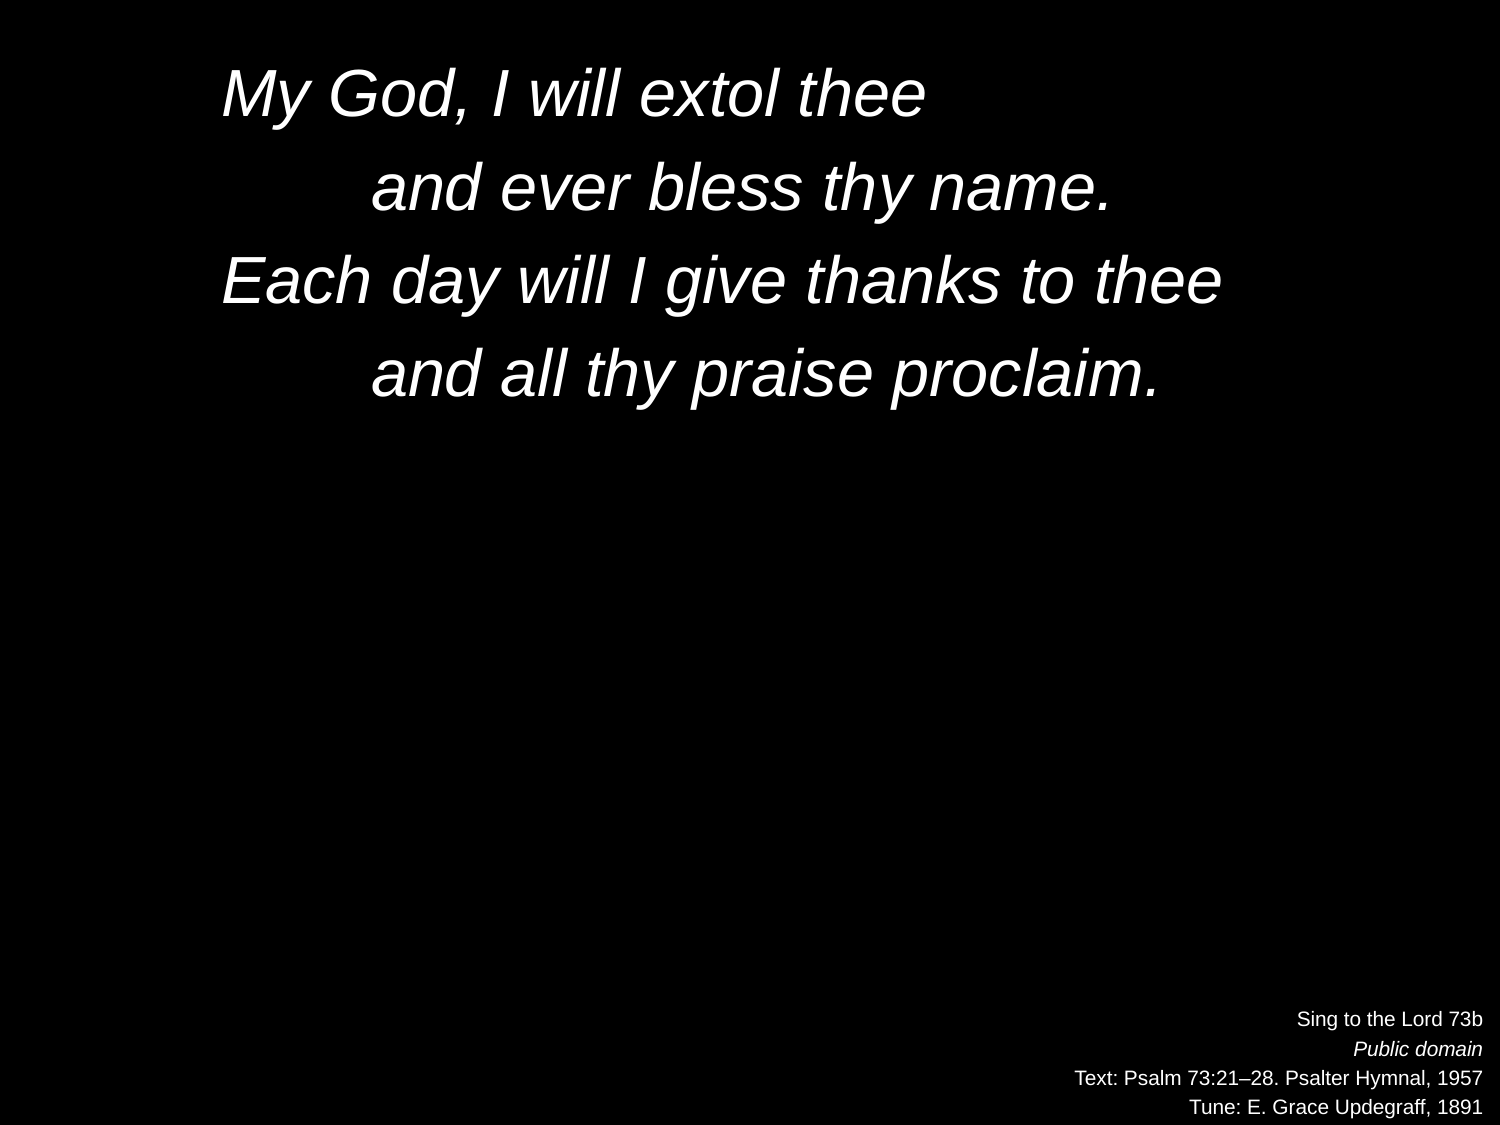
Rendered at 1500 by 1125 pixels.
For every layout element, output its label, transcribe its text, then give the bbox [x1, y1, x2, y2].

text_box Sing to the Lord 73b Public domain Text: Psalm 73:21–28. Psalter Hymnal, 1957 Tune: E. Grace Updegraff, 1891 [0, 998, 1498, 1125]
list My God, I will extol thee and ever bless thy name. Each day will I give thanks to thee and all thy praise proclaim. [0, 42, 1500, 1047]
